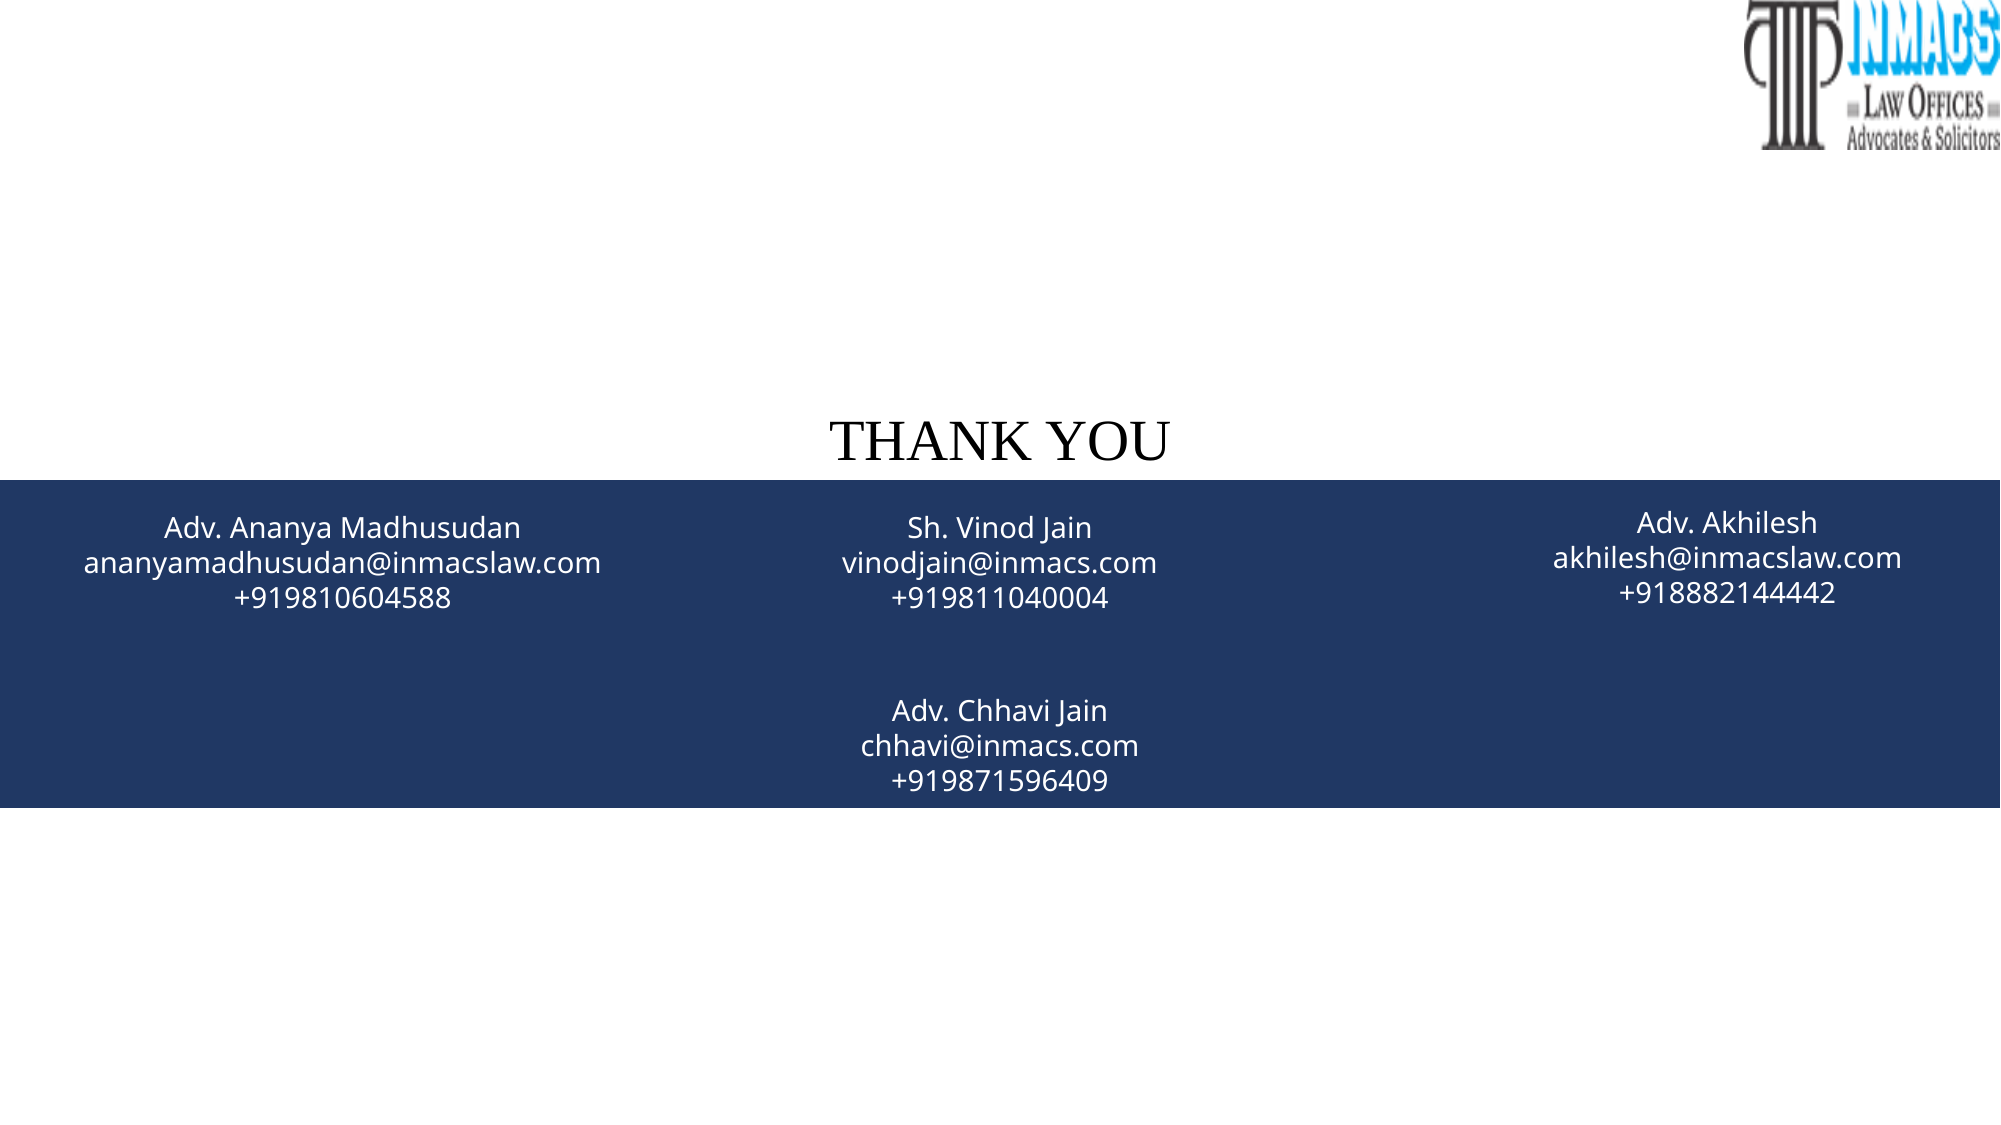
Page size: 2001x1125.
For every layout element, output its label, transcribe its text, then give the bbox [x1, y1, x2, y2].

text_box Adv. Akhilesh akhilesh@inmacslaw.com +918882144442 [1419, 497, 2000, 617]
text_box Adv. Chhavi Jain chhavi@inmacs.com +919871596409 [762, 685, 1238, 805]
text_box [0, 643, 2000, 808]
picture [1744, 0, 2000, 150]
text_box Adv. Ananya Madhusudan ananyamadhusudan@inmacslaw.com +919810604588 [35, 501, 651, 622]
text_box THANK YOU [63, 324, 1937, 480]
text_box [0, 480, 2000, 643]
text_box Sh. Vinod Jain vinodjain@inmacs.com +919811040004 [762, 501, 1238, 622]
